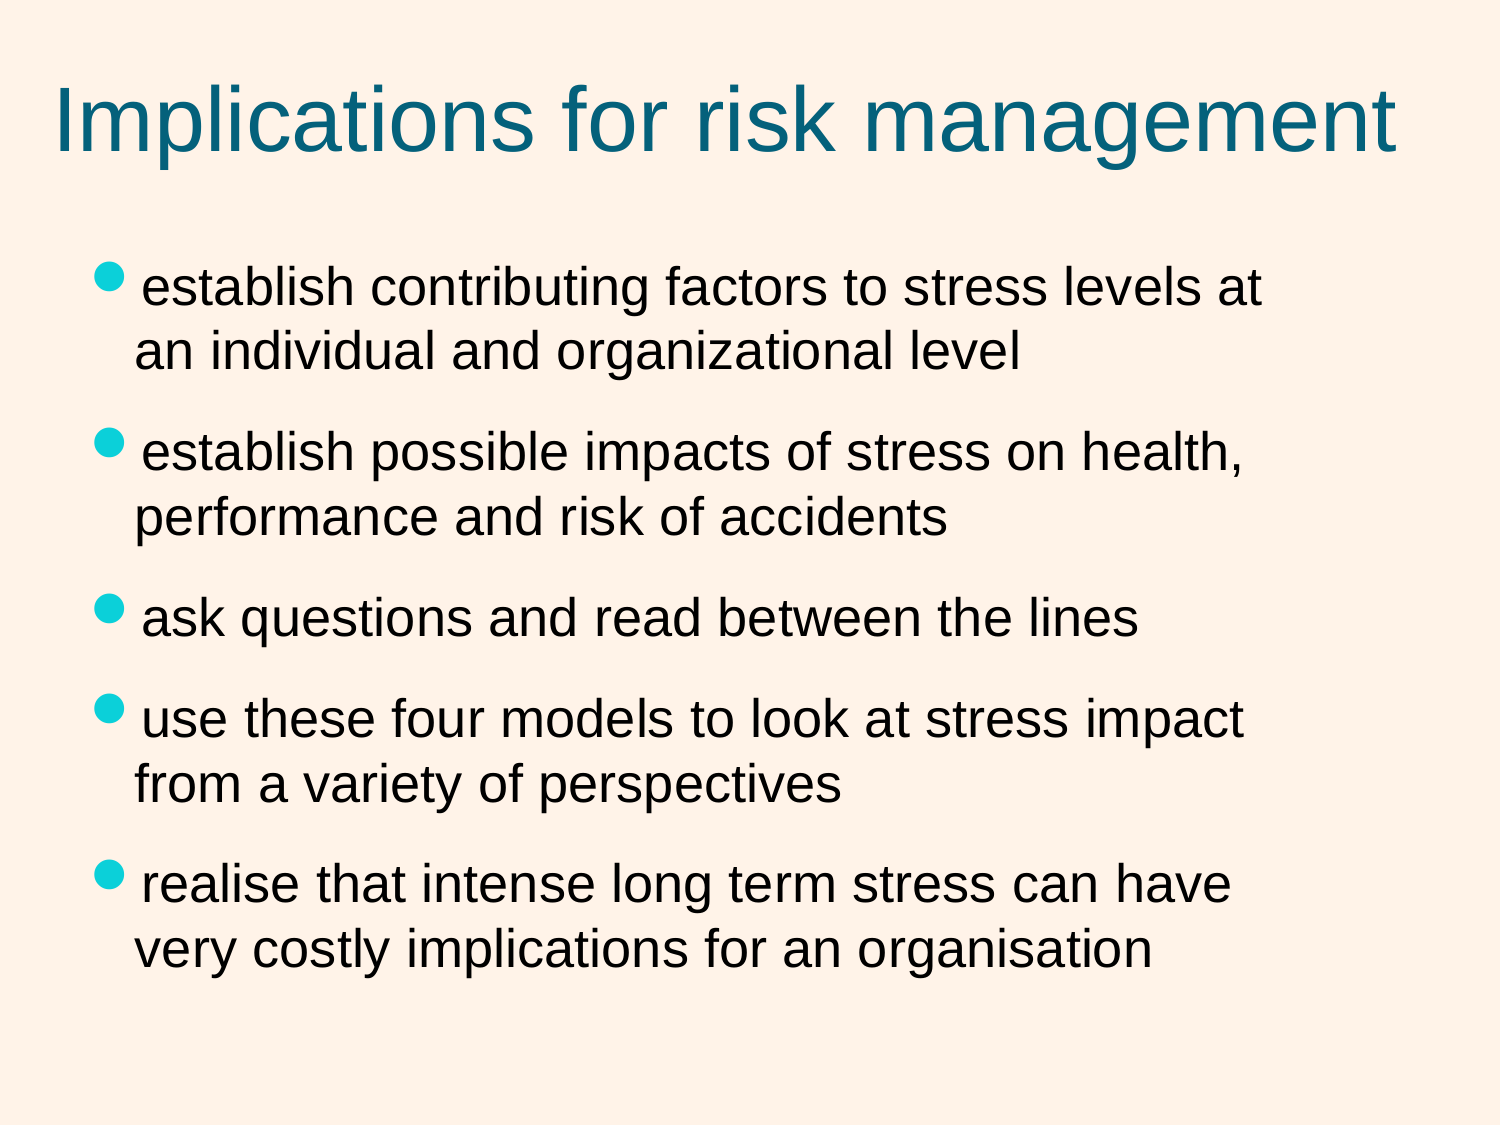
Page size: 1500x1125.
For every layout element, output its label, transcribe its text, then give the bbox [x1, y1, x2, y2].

list establish contributing factors to stress levels at an individual and organizational level establish possible impacts of stress on health, performance and risk of accidents ask questions and read between the lines use these four models to look at stress impact from a variety of perspectives realise that intense long term stress can have very costly implications for an organisation [74, 243, 1351, 832]
title Implications for risk management [37, 52, 1500, 241]
